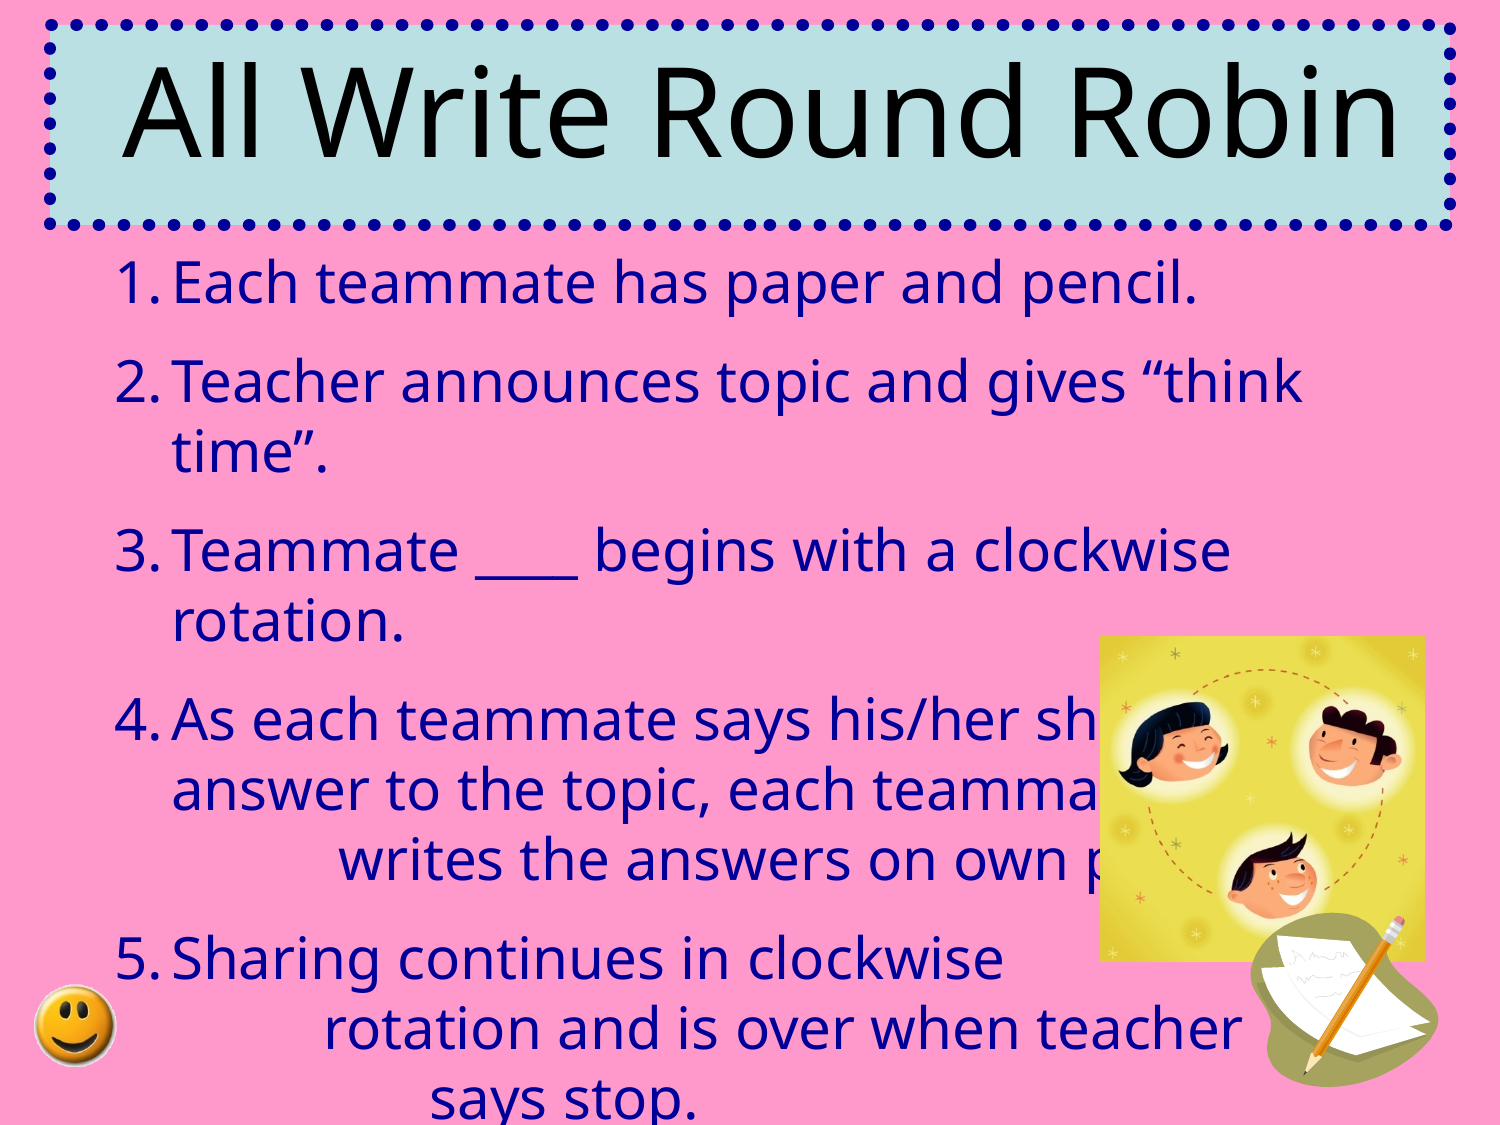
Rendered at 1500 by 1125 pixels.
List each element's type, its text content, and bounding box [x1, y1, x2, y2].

text_box All Write Round Robin [99, 24, 1427, 190]
text_box [50, 24, 1450, 225]
picture [1099, 636, 1440, 1088]
text_box Each teammate has paper and pencil. Teacher announces topic and gives “think time”. Teammate ____ begins with a clockwise rotation. As each teammate says his/her short answer to the topic, each teammate writes the answers on own paper. Sharing continues in clockwise rotation and is over when teacher says stop. [99, 237, 1450, 1125]
picture [24, 974, 126, 1076]
